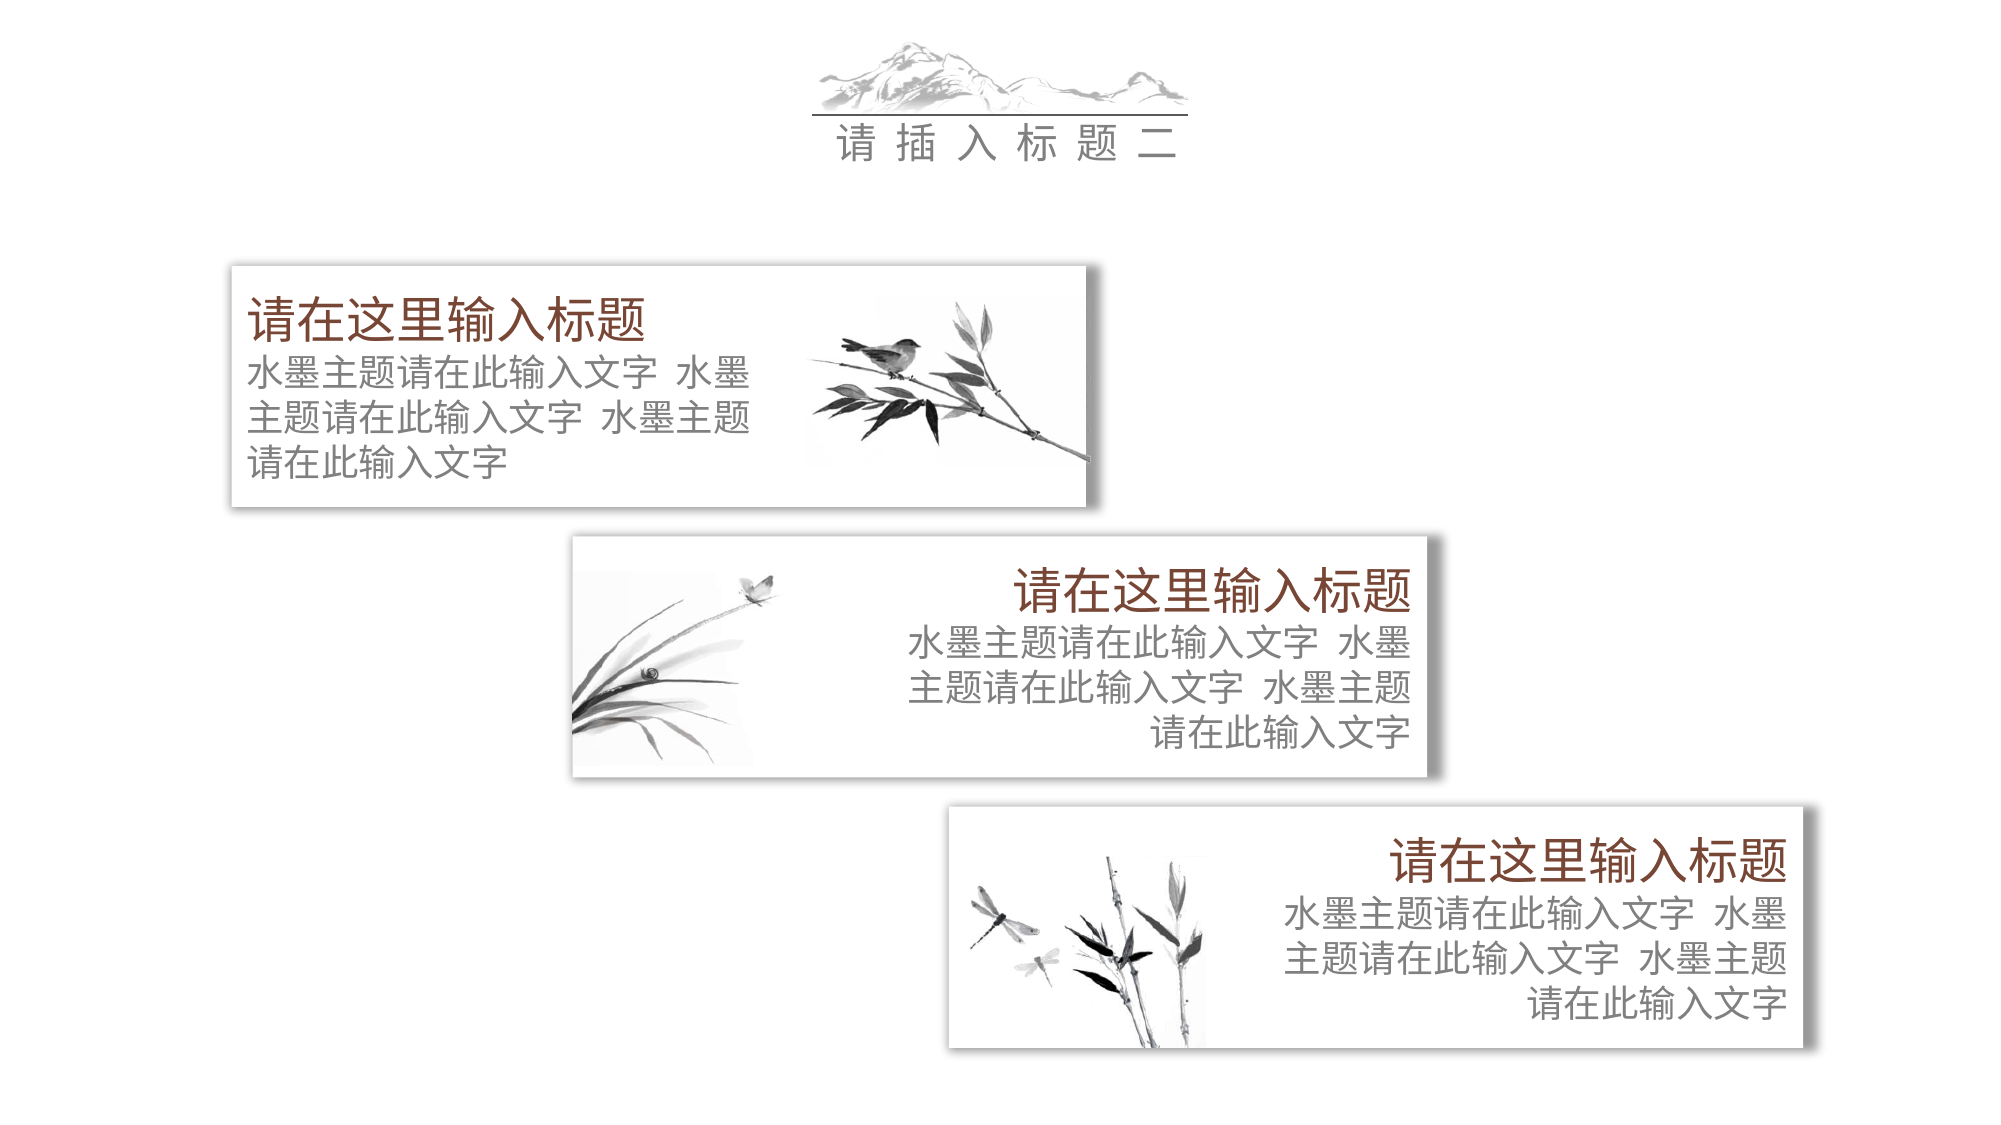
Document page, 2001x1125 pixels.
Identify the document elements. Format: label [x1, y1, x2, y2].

text_box [948, 806, 1804, 1048]
text_box [808, 17, 1209, 175]
text_box [572, 536, 1428, 778]
text_box [231, 265, 1091, 507]
